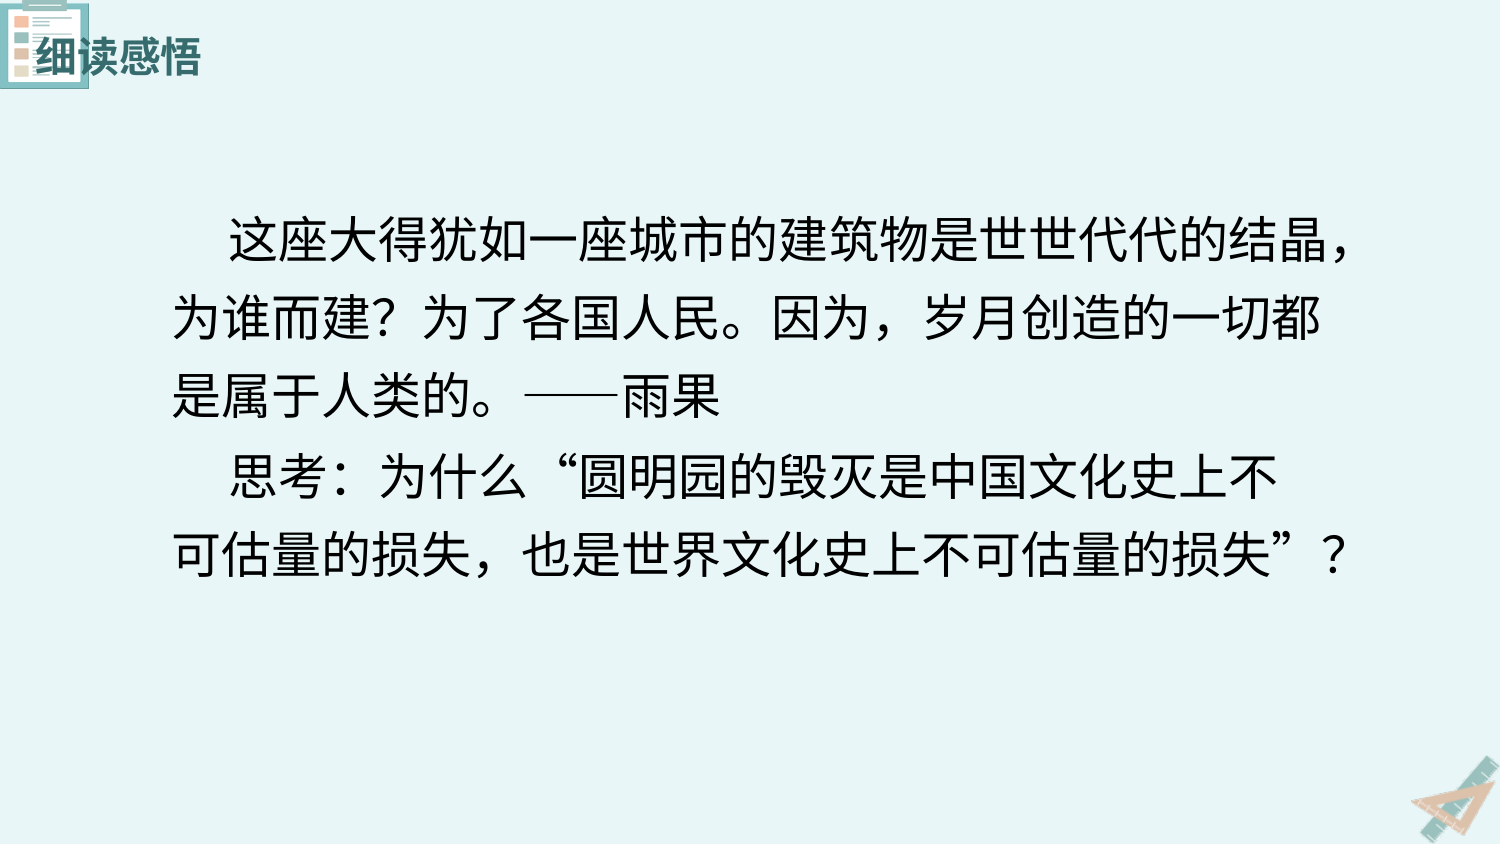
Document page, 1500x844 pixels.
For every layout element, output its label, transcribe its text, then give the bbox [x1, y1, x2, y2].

picture [0, 0, 89, 89]
text_box 这座大得犹如一座城市的建筑物是世世代代的结晶，为谁而建？为了各国人民。因为，岁月创造的一切都是属于人类的。——雨果 [160, 185, 1383, 431]
picture [1411, 755, 1500, 844]
text_box 细读感悟 [89, 25, 261, 87]
text_box 思考：为什么“圆明园的毁灭是中国文化史上不可估量的损失，也是世界文化史上不可估量的损失”？ [160, 421, 1336, 589]
